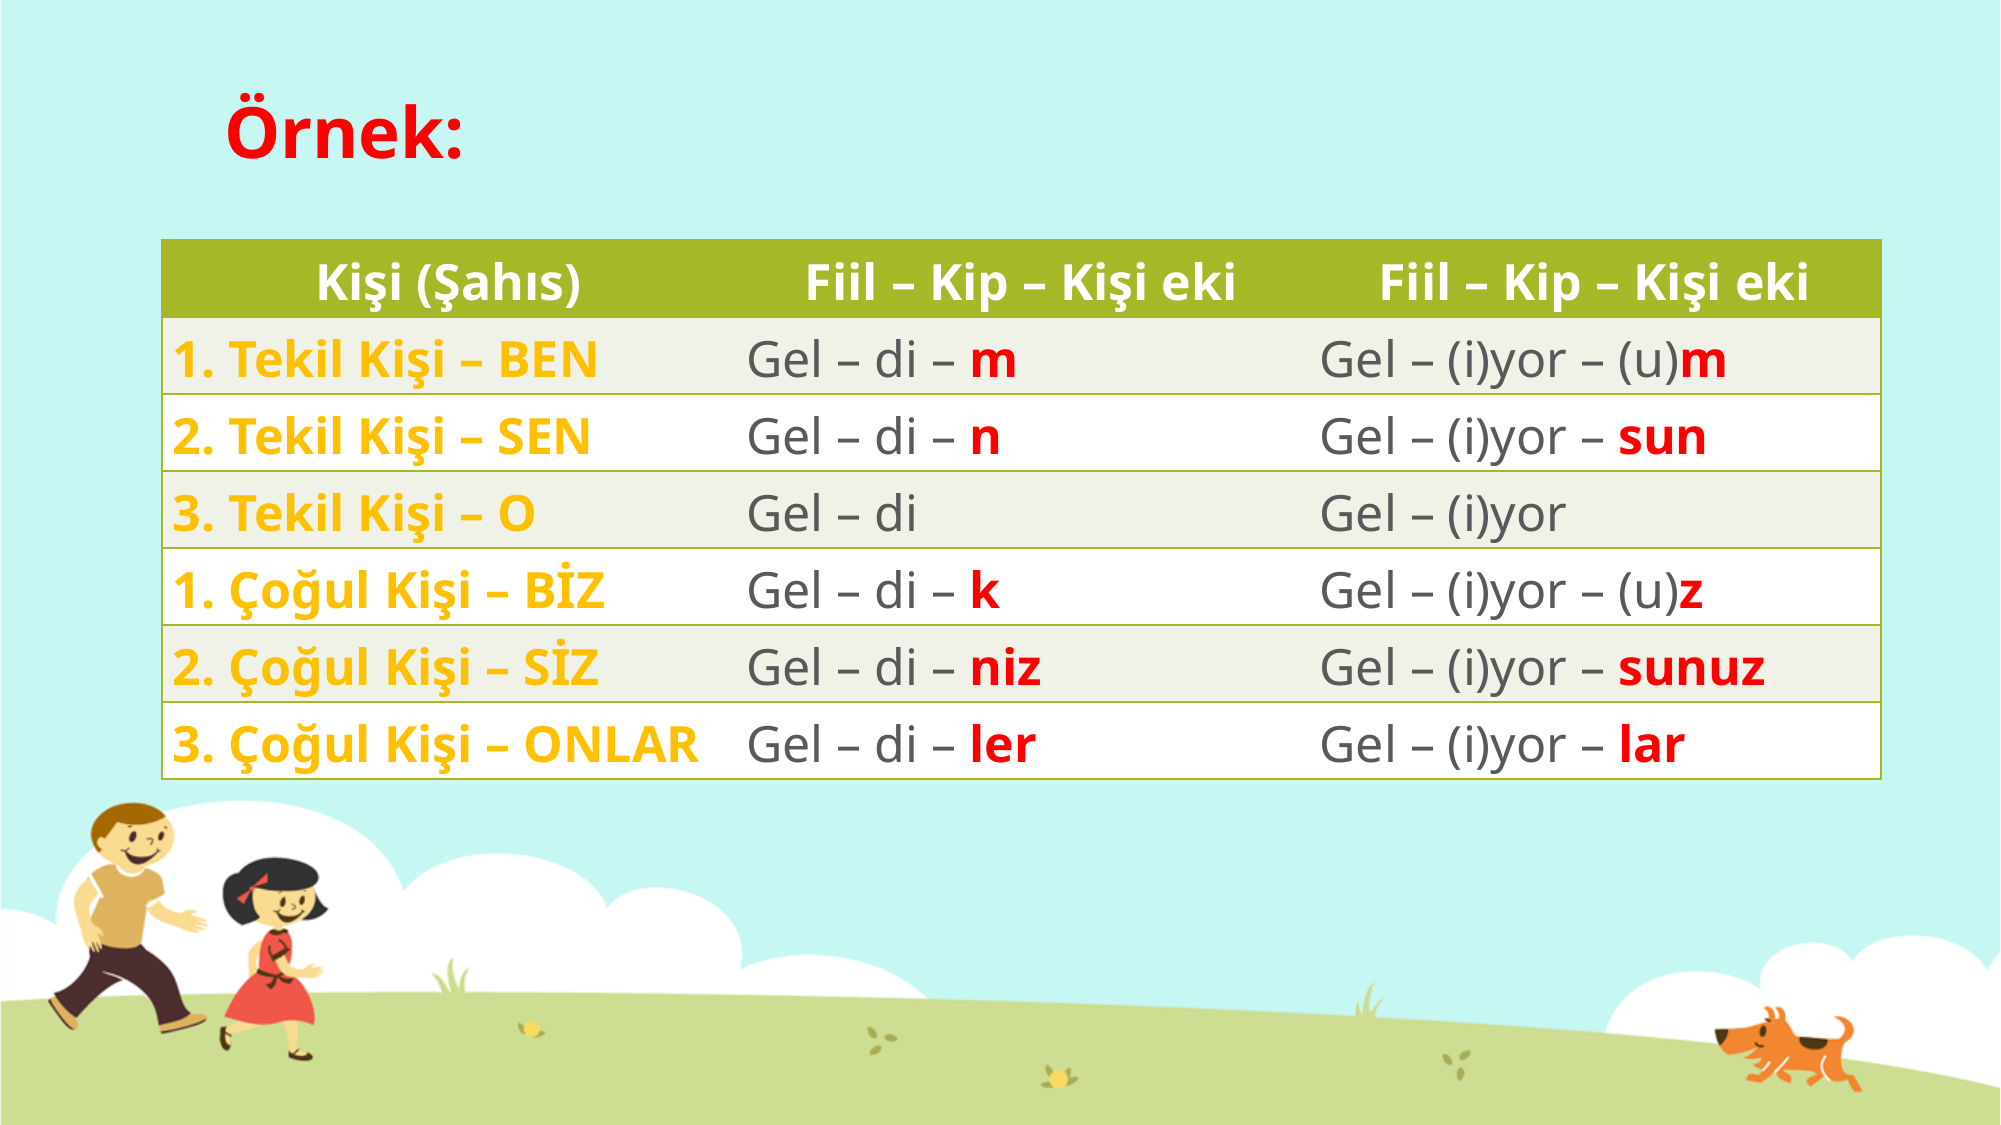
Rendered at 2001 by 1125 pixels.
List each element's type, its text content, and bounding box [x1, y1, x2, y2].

table_cell Gel – (i)yor – lar [1308, 703, 1880, 778]
table_cell Gel – (i)yor [1308, 472, 1880, 547]
table_cell 1. Tekil Kişi – BEN [163, 318, 735, 393]
table_header Fiil – Kip – Kişi eki [1308, 241, 1880, 316]
title Örnek: [209, 81, 483, 182]
table_cell Gel – di – niz [735, 626, 1308, 701]
table_cell 2. Çoğul Kişi – SİZ [163, 626, 735, 701]
table_cell 2. Tekil Kişi – SEN [163, 395, 735, 470]
table_cell Gel – (i)yor – sun [1308, 395, 1880, 470]
table_header Kişi (Şahıs) [163, 241, 735, 316]
table_cell Gel – di – m [735, 318, 1308, 393]
table_cell 1. Çoğul Kişi – BİZ [163, 549, 735, 624]
table_cell Gel – di – k [735, 549, 1308, 624]
table_cell Gel – di [735, 472, 1308, 547]
table_cell 3. Tekil Kişi – O [163, 472, 735, 547]
table_cell 3. Çoğul Kişi – ONLAR [163, 703, 735, 778]
table_cell Gel – (i)yor – (u)z [1308, 549, 1880, 624]
table_cell Gel – (i)yor – (u)m [1308, 318, 1880, 393]
table_header Fiil – Kip – Kişi eki [735, 241, 1308, 316]
table_cell Gel – di – ler [735, 703, 1308, 778]
picture [0, 0, 2001, 1125]
table_cell Gel – (i)yor – sunuz [1308, 626, 1880, 701]
table_cell Gel – di – n [735, 395, 1308, 470]
